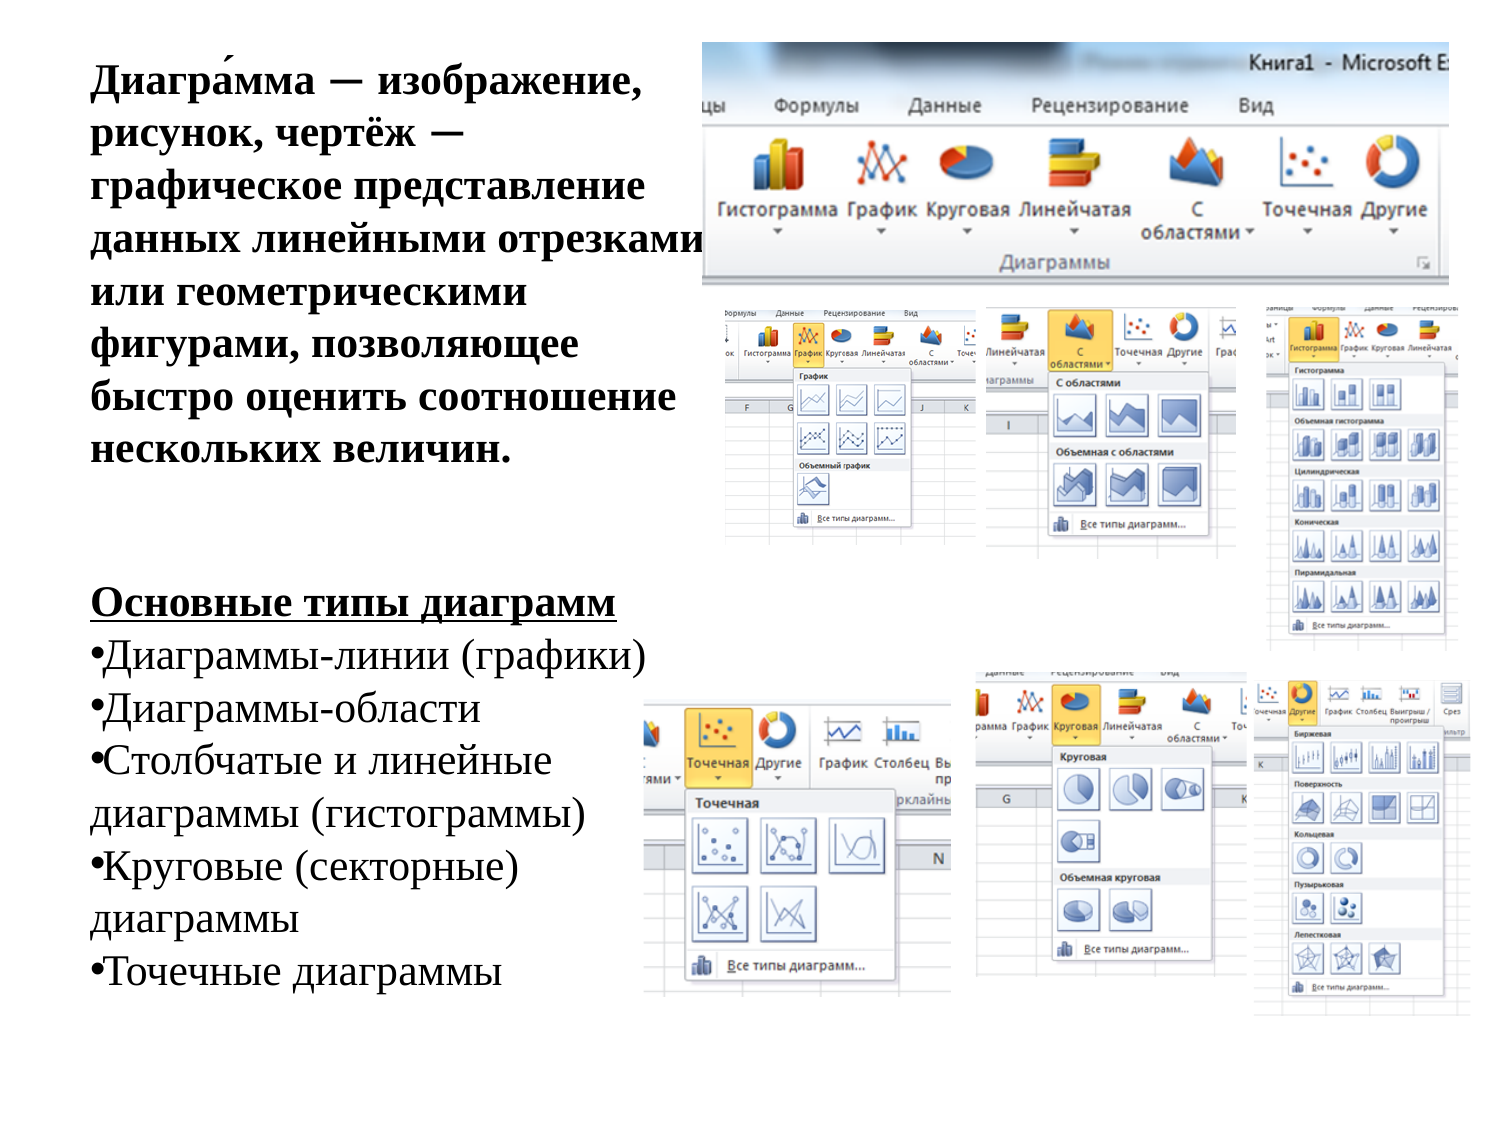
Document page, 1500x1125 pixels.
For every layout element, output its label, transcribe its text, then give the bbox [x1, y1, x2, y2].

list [702, 42, 1449, 315]
picture [1253, 679, 1471, 1016]
list Диагра́мма — изображение, рисунок, чертёж — графическое представление данных линейными отрезками или геометрическими фигурами, позволяющее быстро оценить соотношение нескольких величин. Основные типы диаграмм Диаграммы-линии (графики) Диаграммы-области Столбчатые и линейные диаграммы (гистограммы) Круговые (секторные) диаграммы Точечные диаграммы [75, 42, 727, 1005]
picture [1265, 306, 1459, 651]
picture [643, 698, 952, 997]
picture [985, 307, 1237, 560]
picture [975, 671, 1247, 977]
picture [724, 310, 976, 545]
